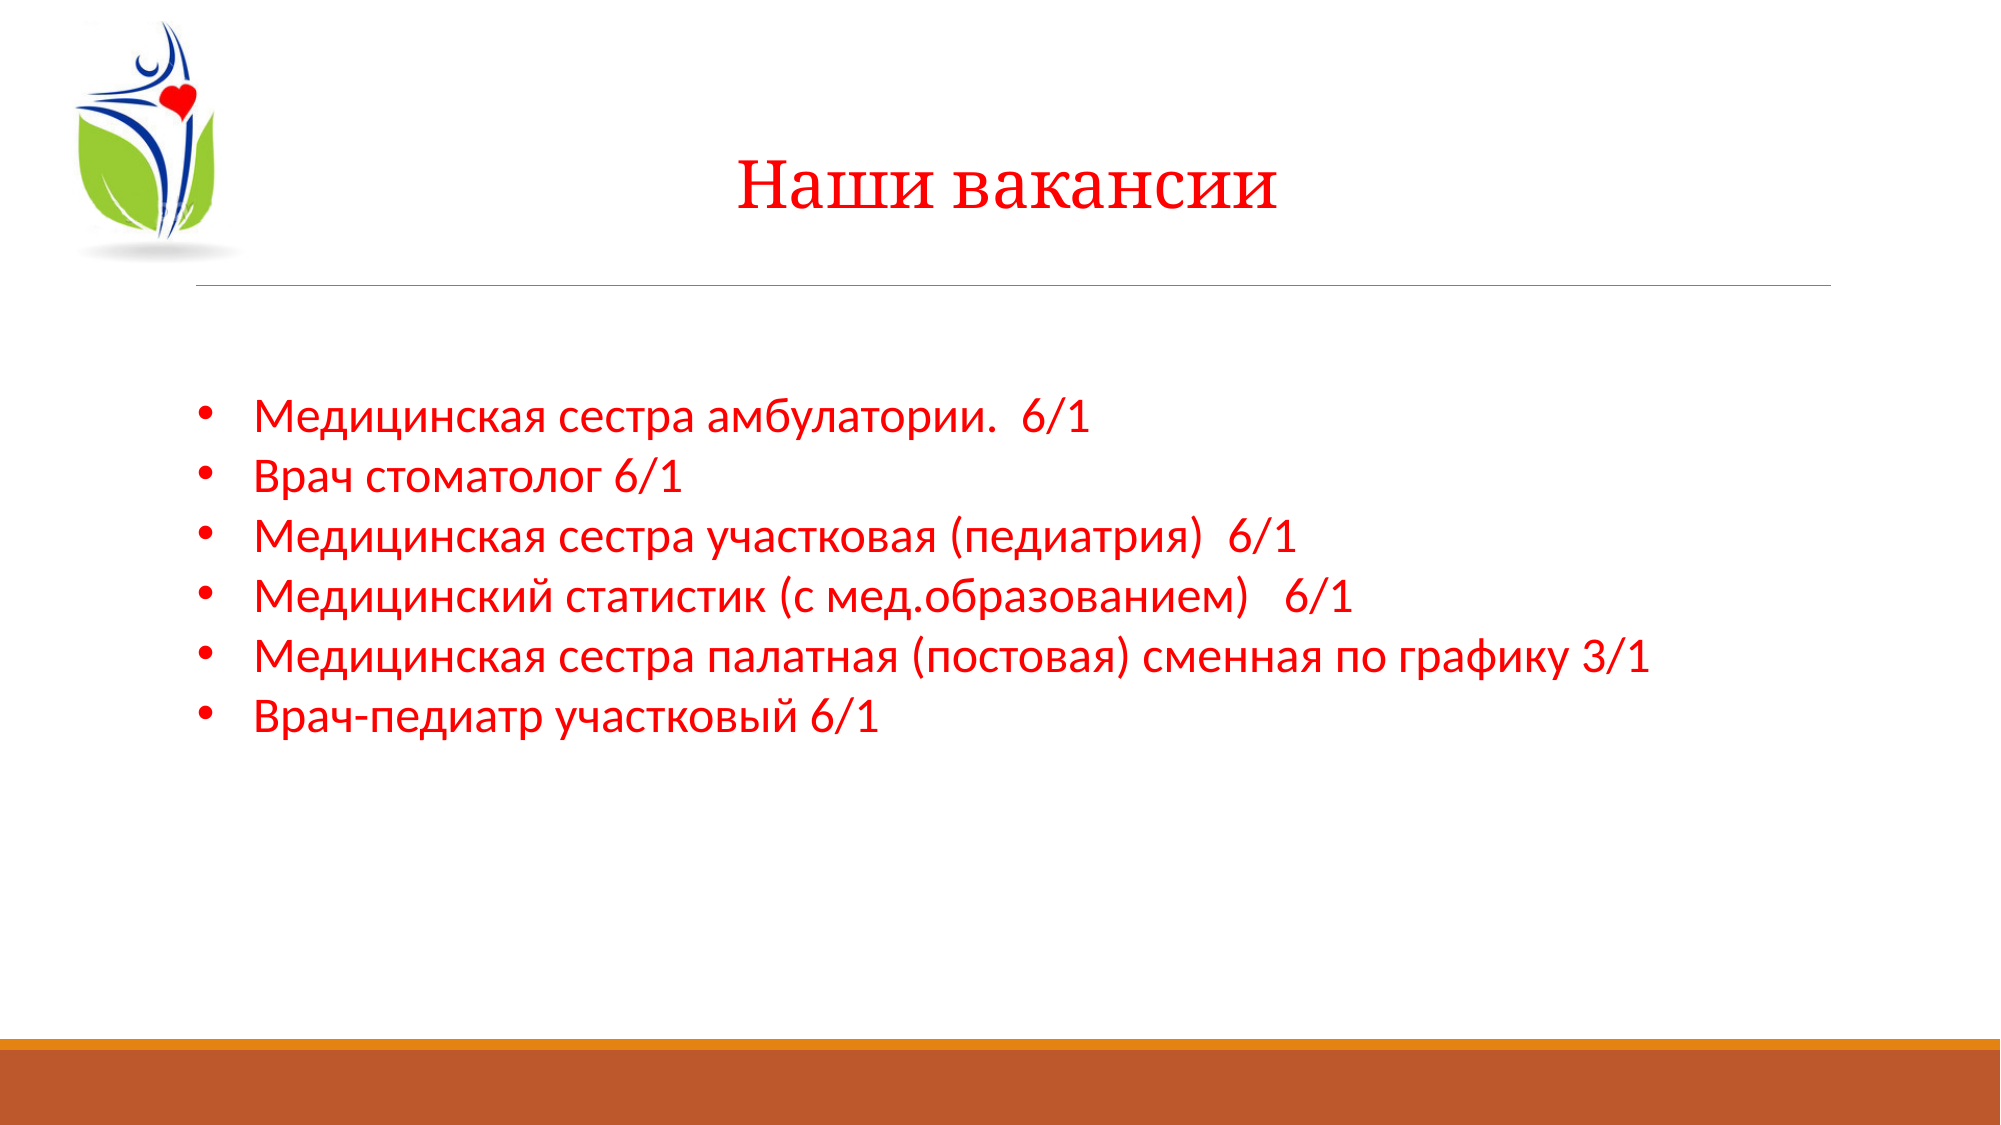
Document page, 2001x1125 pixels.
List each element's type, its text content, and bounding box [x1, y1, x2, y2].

picture [22, 20, 270, 268]
title Наши вакансии [278, 58, 1833, 231]
text_box Медицинская сестра амбулатории. 6/1 Врач стоматолог 6/1 Медицинская сестра участковая (педиатрия) 6/1 Медицинский статистик (с мед.образованием) 6/1 Медицинская сестра палатная (постовая) сменная по графику 3/1 Врач-педиатр участковый 6/1 [182, 374, 1995, 750]
